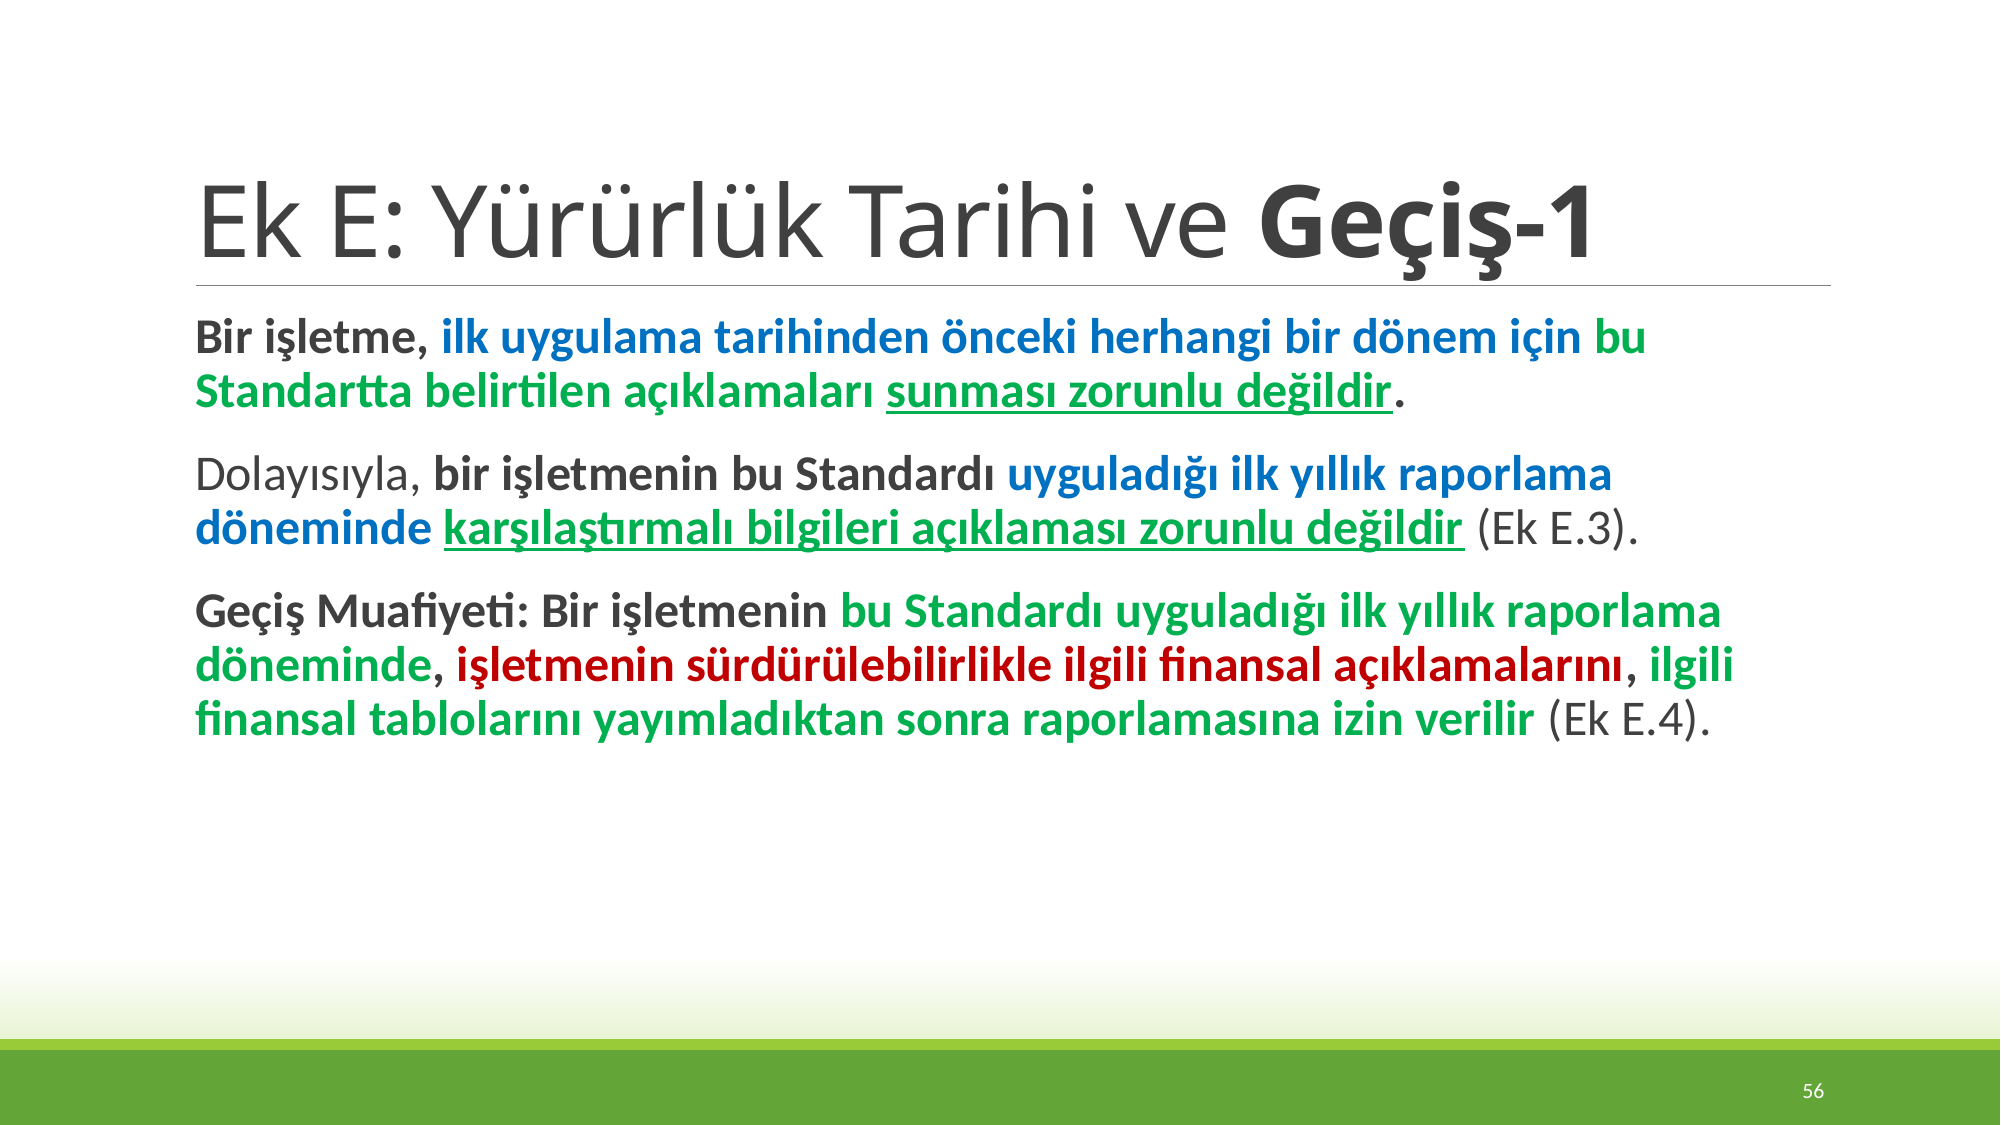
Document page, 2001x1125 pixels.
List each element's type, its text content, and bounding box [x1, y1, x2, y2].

list Bir işletme, ilk uygulama tarihinden önceki herhangi bir dönem için bu Standartta belirtilen açıklamaları sunması zorunlu değildir. Dolayısıyla, bir işletmenin bu Standardı uyguladığı ilk yıllık raporlama döneminde karşılaştırmalı bilgileri açıklaması zorunlu değildir (Ek E.3). Geçiş Muafiyeti: Bir işletmenin bu Standardı uyguladığı ilk yıllık raporlama döneminde, işletmenin sürdürülebilirlikle ilgili finansal açıklamalarını, ilgili finansal tablolarını yayımladıktan sonra raporlamasına izin verilir (Ek E.4). [180, 302, 1830, 963]
slide_number 56 [1624, 1059, 1840, 1120]
title Ek E: Yürürlük Tarihi ve Geçiş-1 [180, 47, 1830, 285]
